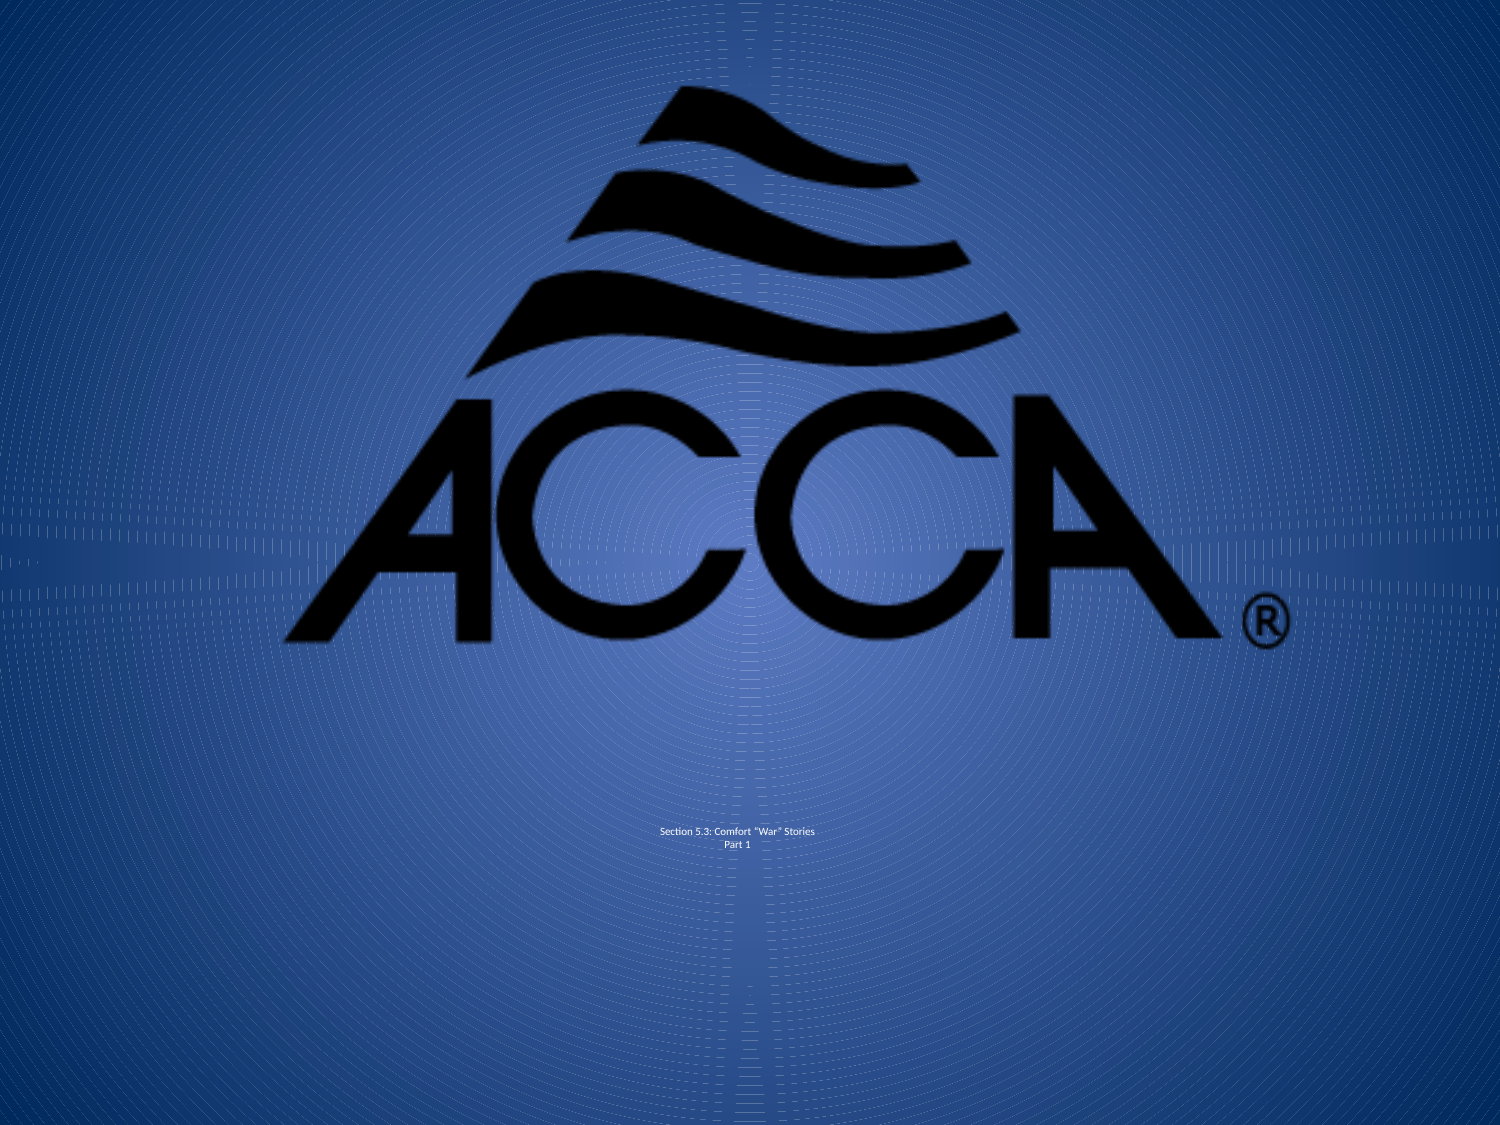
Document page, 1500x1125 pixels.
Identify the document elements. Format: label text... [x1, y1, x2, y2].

picture [237, 24, 1334, 738]
title Section 5.3: Comfort “War” Stories Part 1 [0, 787, 1475, 888]
